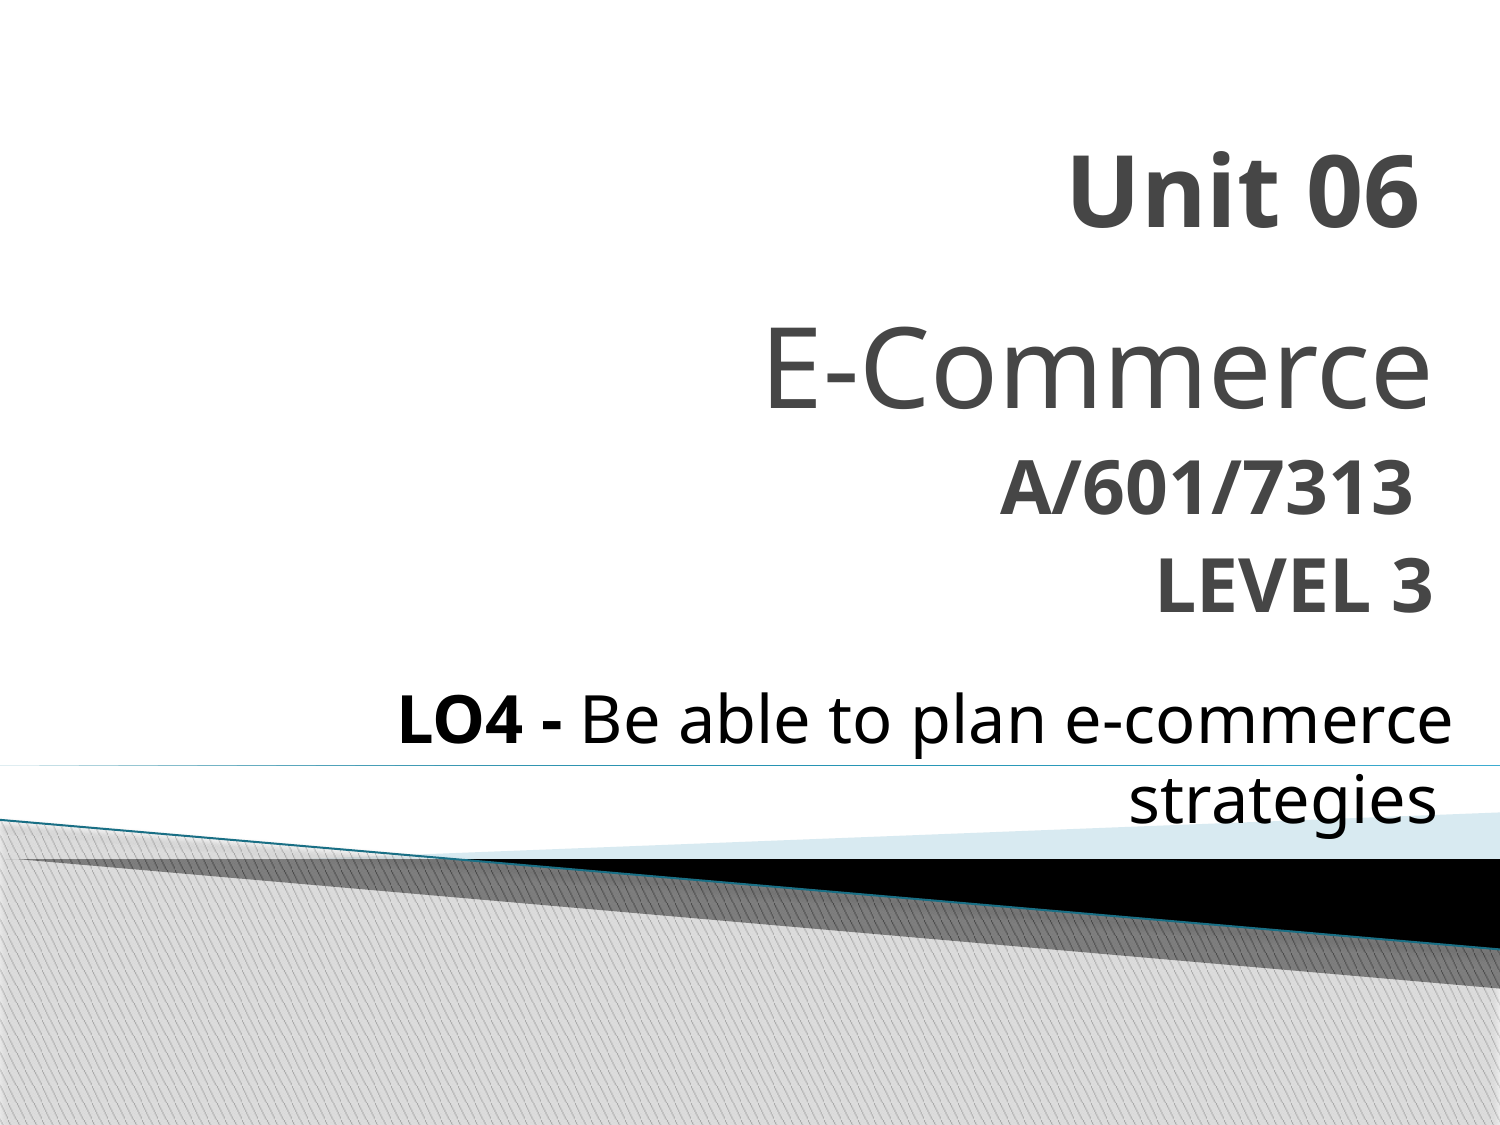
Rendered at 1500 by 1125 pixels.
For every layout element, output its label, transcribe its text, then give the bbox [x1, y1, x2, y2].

subtitle E-Commerce A/601/7313 LEVEL 3 [177, 288, 1453, 539]
text_box LO4 - Be able to plan e-commerce strategies [206, 669, 1471, 844]
picture [5, 859, 1500, 989]
title Unit 06 [161, 19, 1437, 256]
